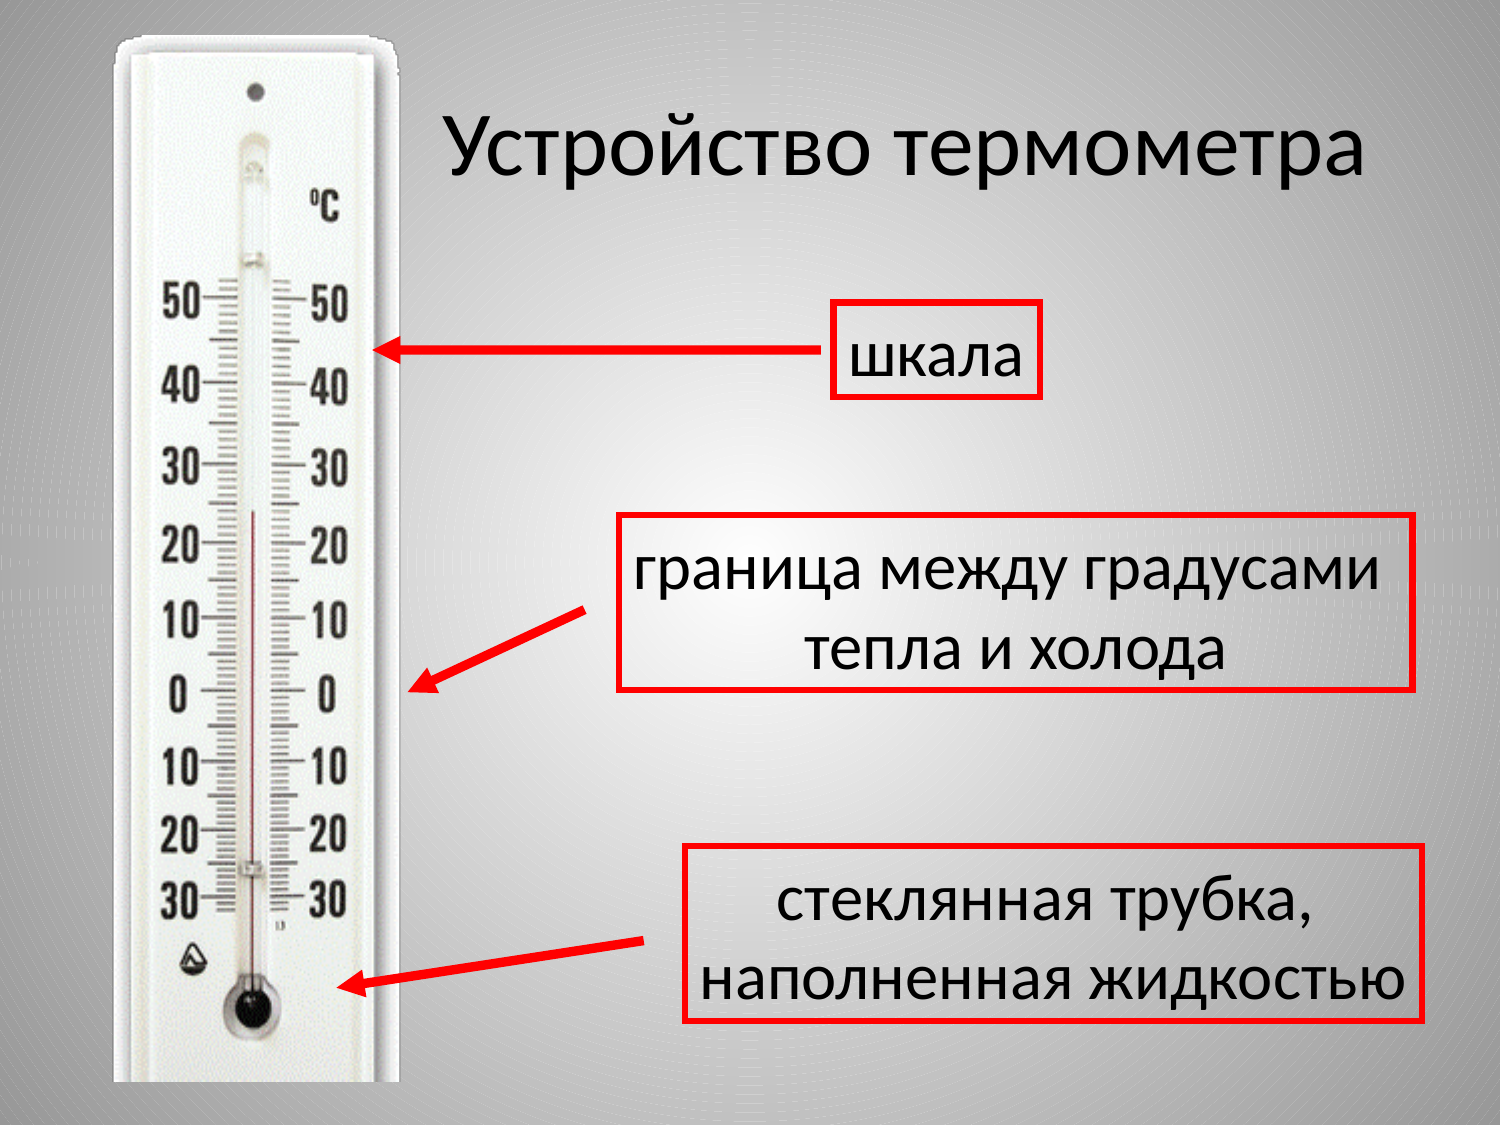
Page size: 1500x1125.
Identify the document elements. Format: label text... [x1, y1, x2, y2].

text_box стеклянная трубка, наполненная жидкостью [684, 846, 1423, 1021]
text_box шкала [833, 302, 1040, 398]
text_box граница между градусами тепла и холода [649, 515, 1413, 690]
title Устройство термометра [649, 45, 1425, 233]
picture [0, 34, 645, 1083]
